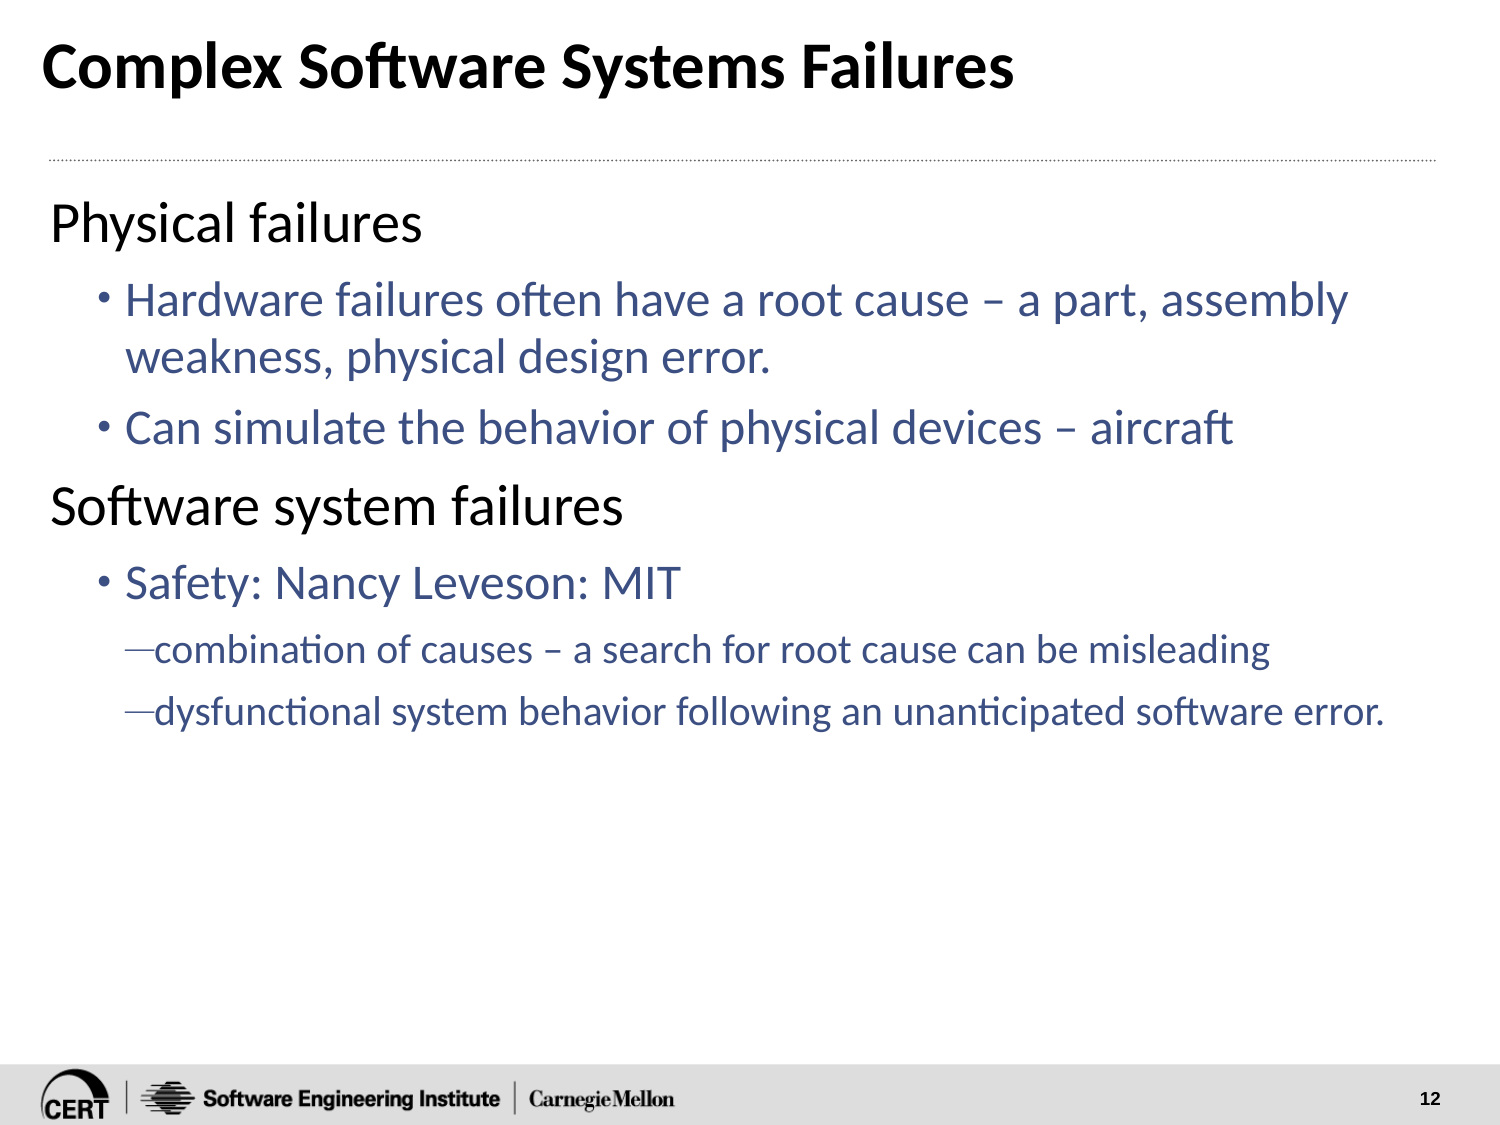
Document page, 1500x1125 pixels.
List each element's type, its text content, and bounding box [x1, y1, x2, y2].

list Physical failures Hardware failures often have a root cause – a part, assembly weakness, physical design error. Can simulate the behavior of physical devices – aircraft Software system failures Safety: Nancy Leveson: MIT combination of causes – a search for root cause can be misleading dysfunctional system behavior following an unanticipated software error. [49, 187, 1438, 1001]
picture [24, 1065, 688, 1125]
title Complex Software Systems Failures [42, 37, 1434, 155]
